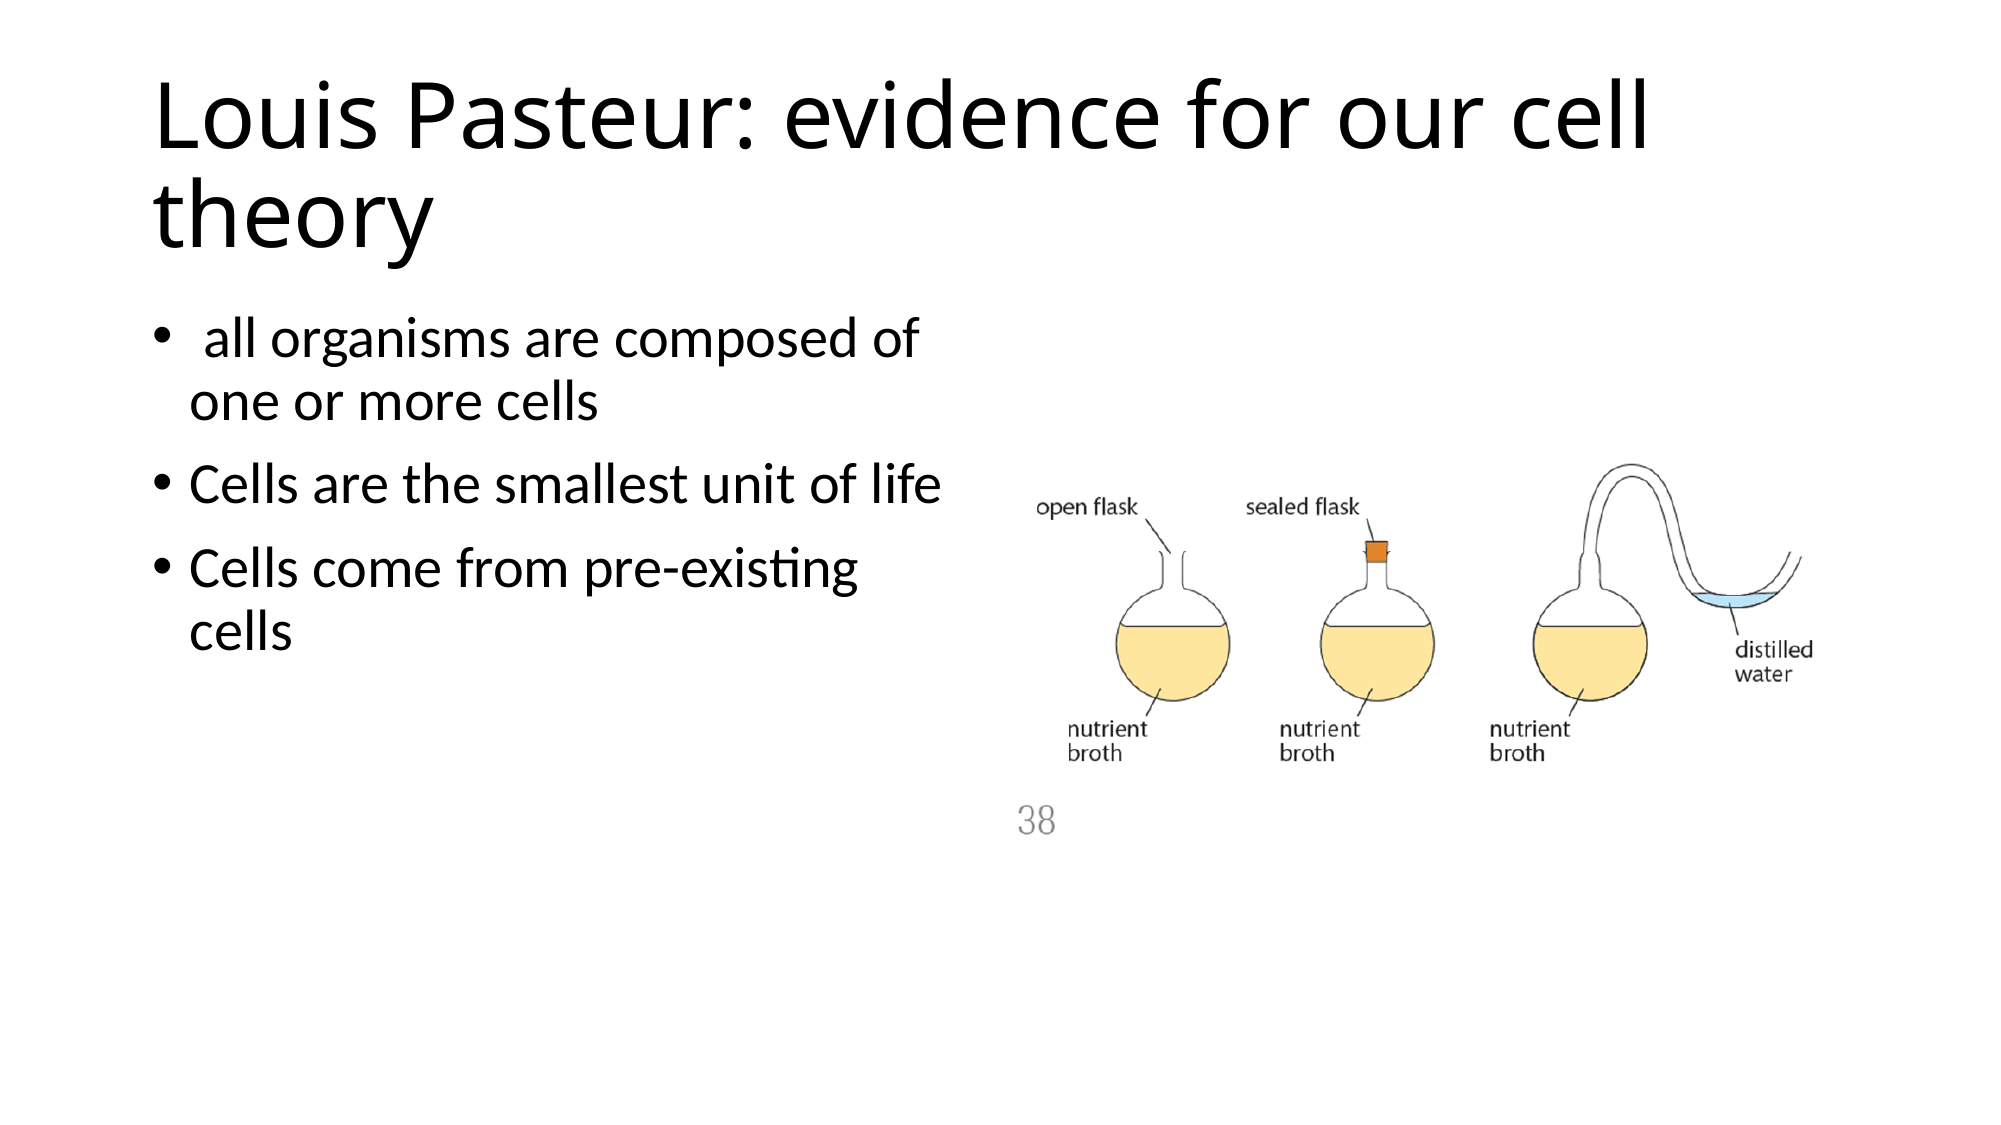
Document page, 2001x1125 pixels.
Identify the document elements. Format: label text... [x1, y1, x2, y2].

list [1012, 449, 1863, 864]
list all organisms are composed of one or more cells Cells are the smallest unit of life Cells come from pre-existing cells [137, 299, 988, 1014]
title Louis Pasteur: evidence for our cell theory [137, 59, 1863, 278]
